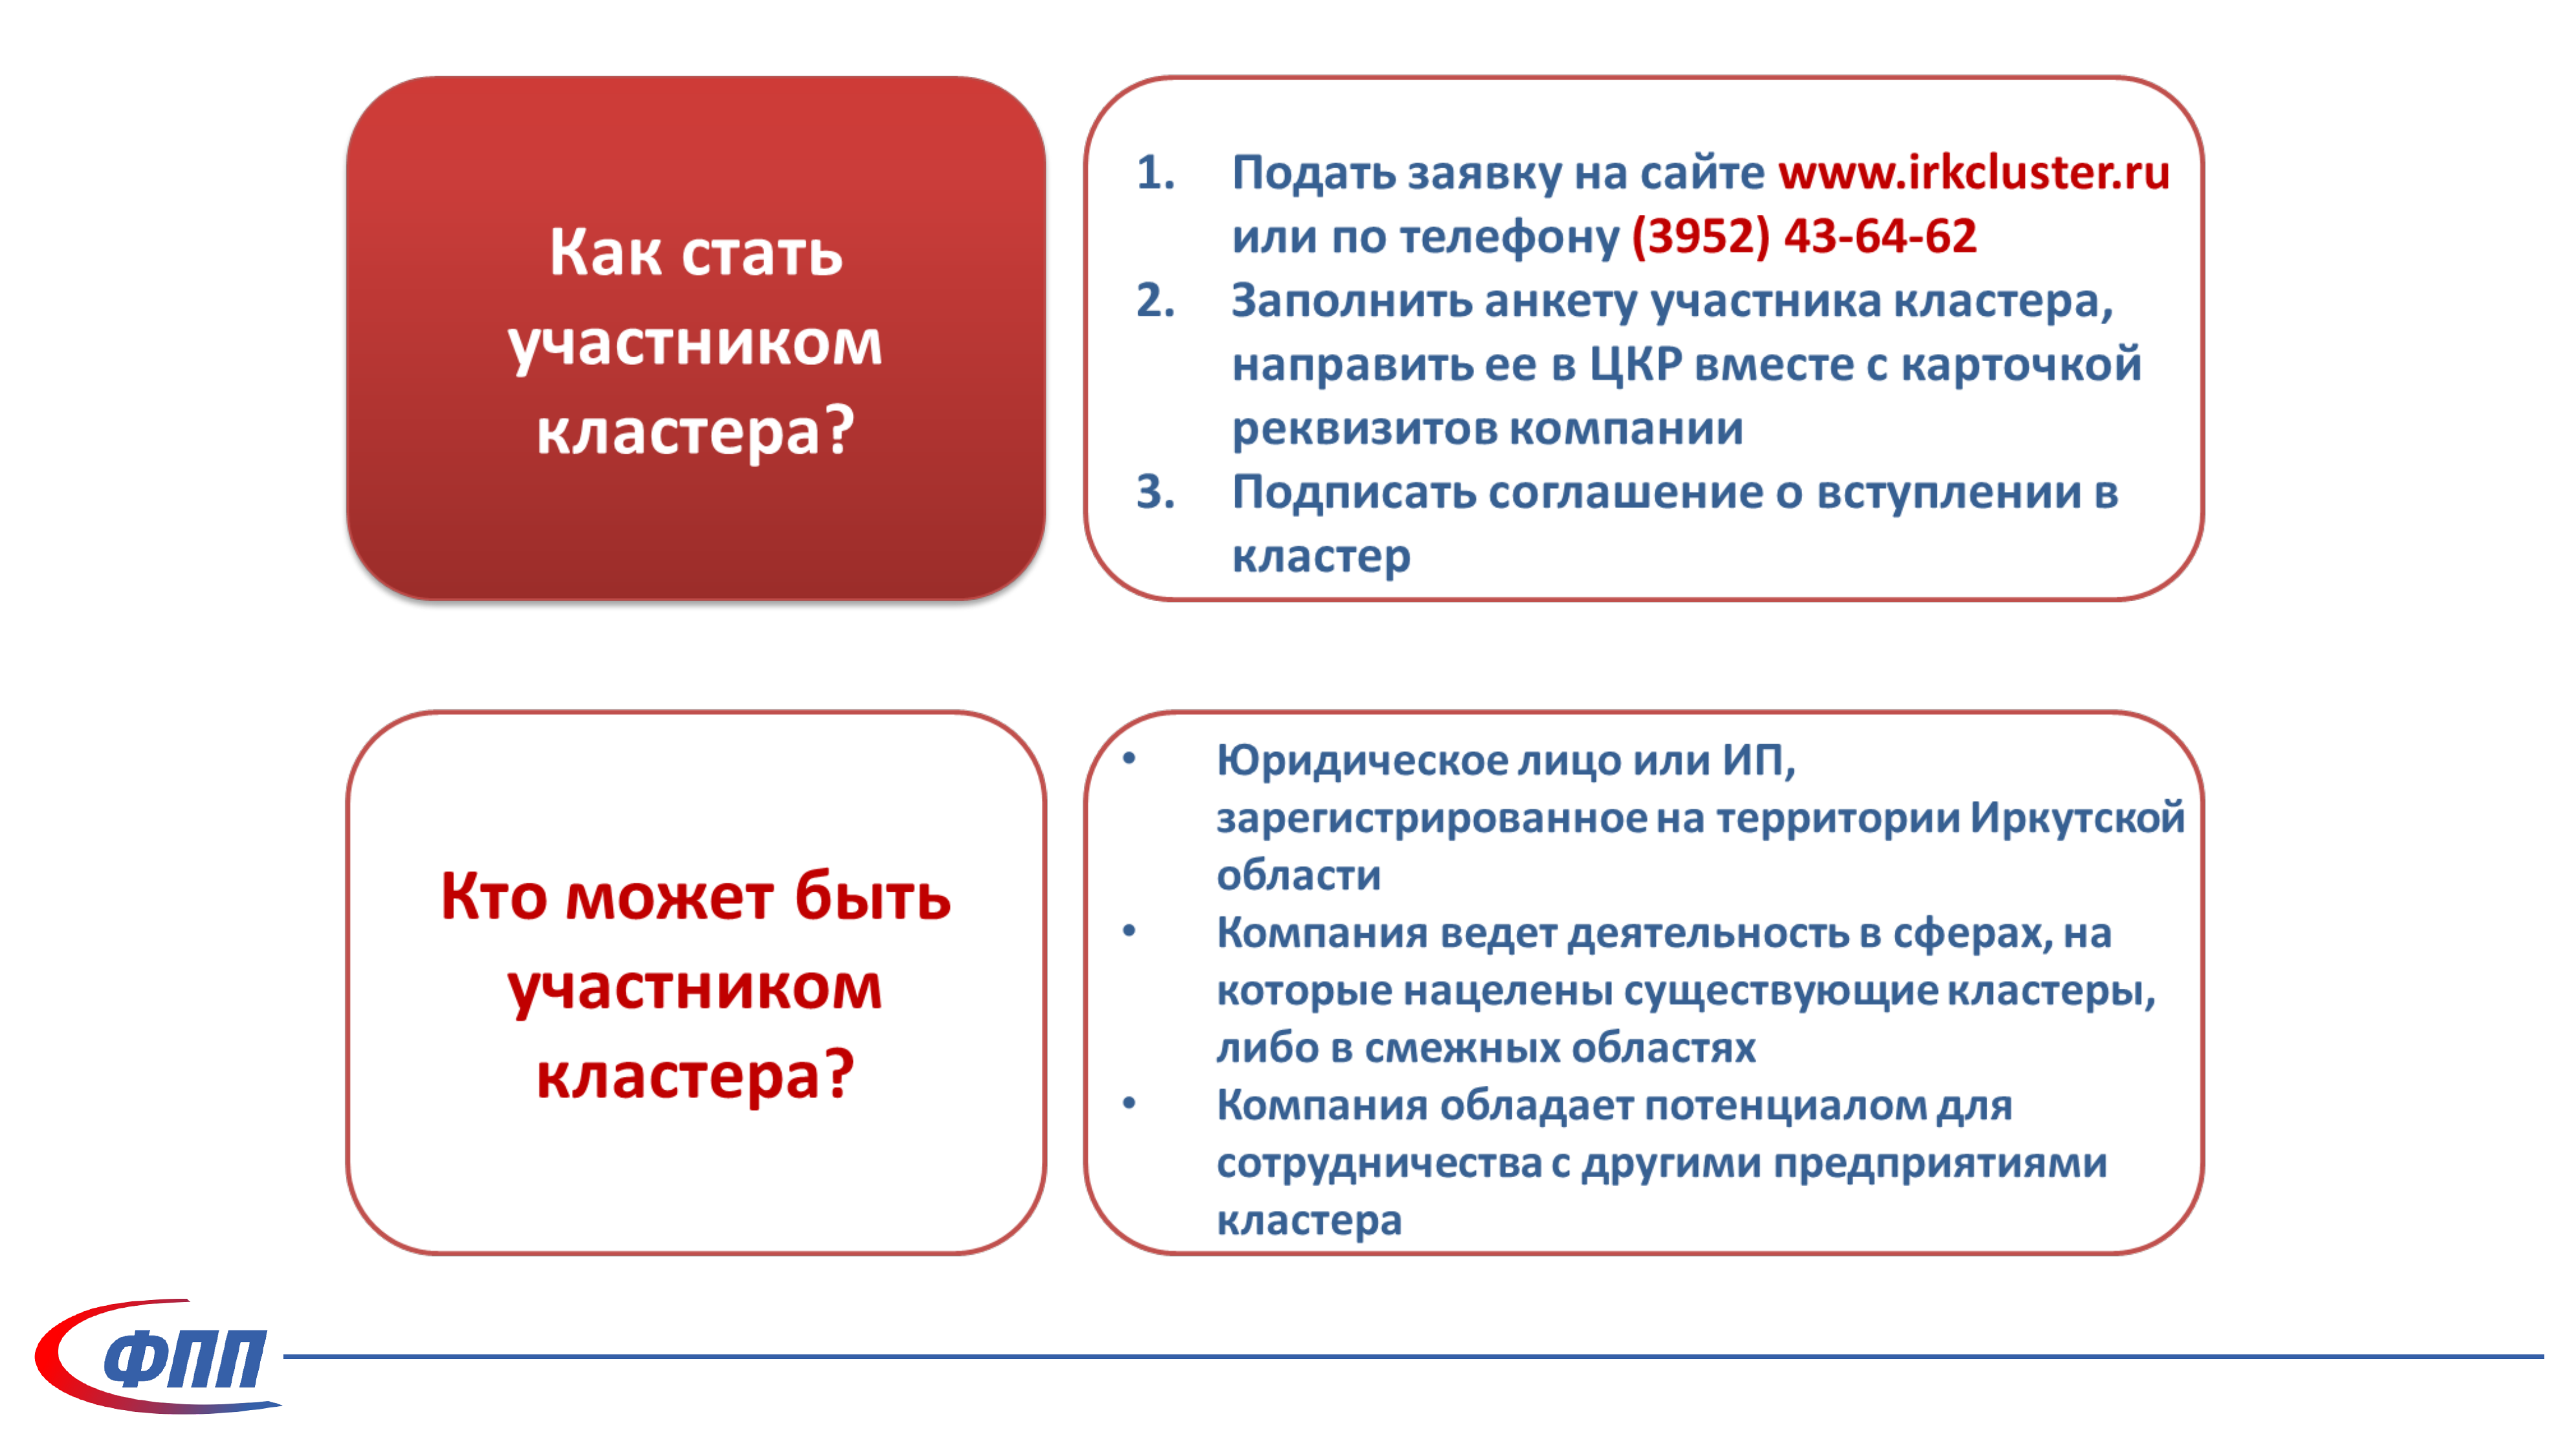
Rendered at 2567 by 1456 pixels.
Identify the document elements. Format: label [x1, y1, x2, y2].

picture [338, 72, 2225, 1277]
picture [34, 1299, 283, 1415]
